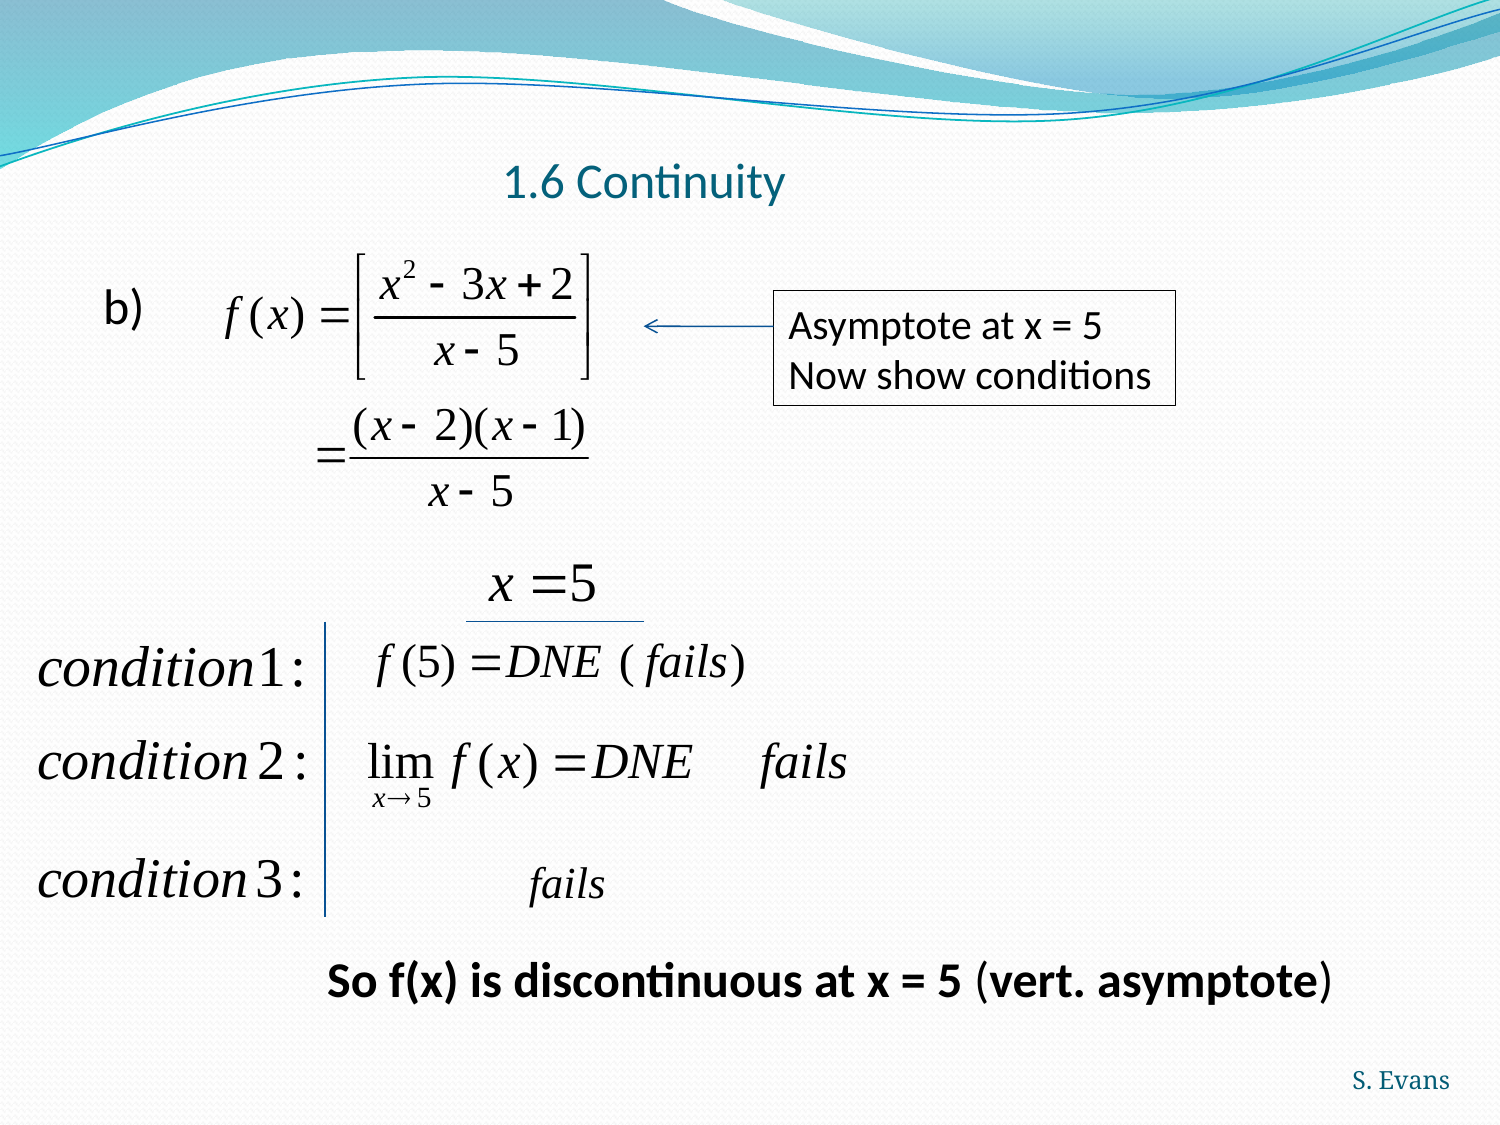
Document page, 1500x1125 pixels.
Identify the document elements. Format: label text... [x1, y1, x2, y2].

text_box So f(x) is discontinuous at x = 5 (vert. asymptote) [76, 940, 1388, 1076]
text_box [29, 633, 315, 711]
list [478, 550, 604, 616]
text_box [359, 727, 861, 822]
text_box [29, 845, 311, 921]
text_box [29, 727, 316, 803]
footer S. Evans [1352, 1035, 1453, 1095]
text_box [513, 857, 614, 918]
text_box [208, 243, 609, 518]
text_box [359, 633, 756, 698]
title 1.6 Continuity [501, 115, 987, 209]
text_box Asymptote at x = 5 Now show conditions [773, 290, 1176, 406]
text_box b) [88, 267, 172, 342]
